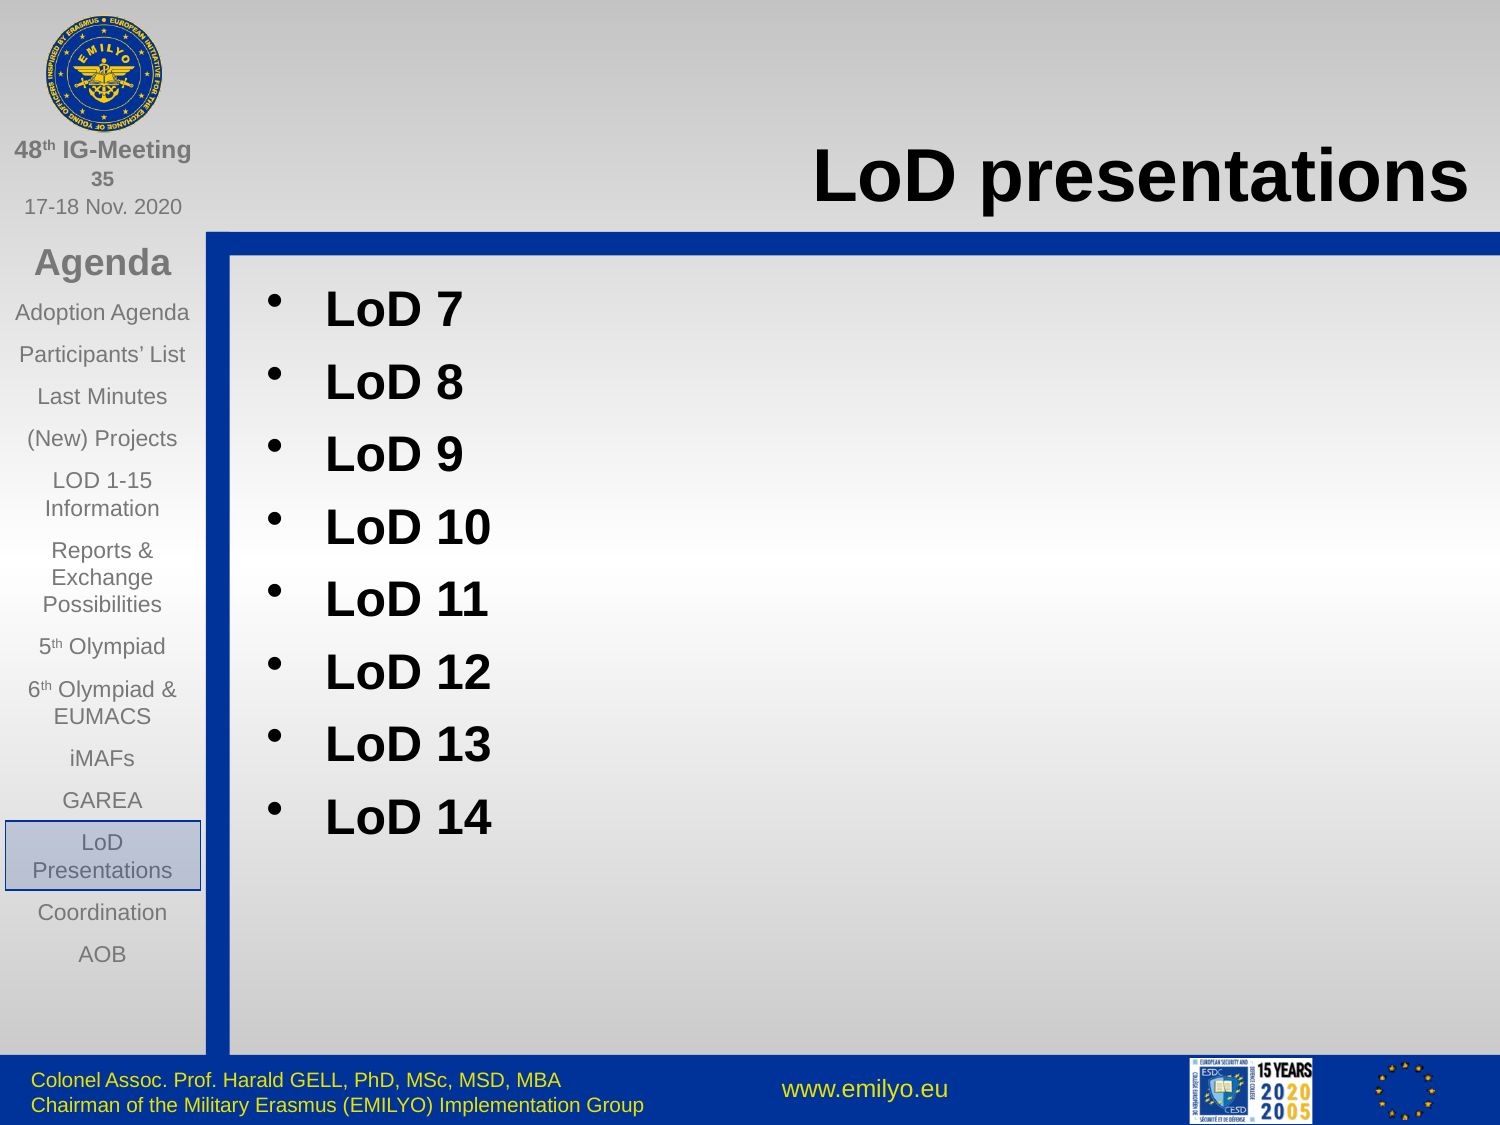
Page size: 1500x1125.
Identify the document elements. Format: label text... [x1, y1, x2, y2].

text_box [5, 820, 201, 891]
title LoD presentations [207, 28, 1471, 217]
picture [1189, 1058, 1313, 1124]
picture [1374, 1060, 1435, 1120]
picture [45, 14, 163, 133]
list LoD 7 LoD 8 LoD 9 LoD 10 LoD 11 LoD 12 LoD 13 LoD 14 [266, 270, 1466, 1039]
